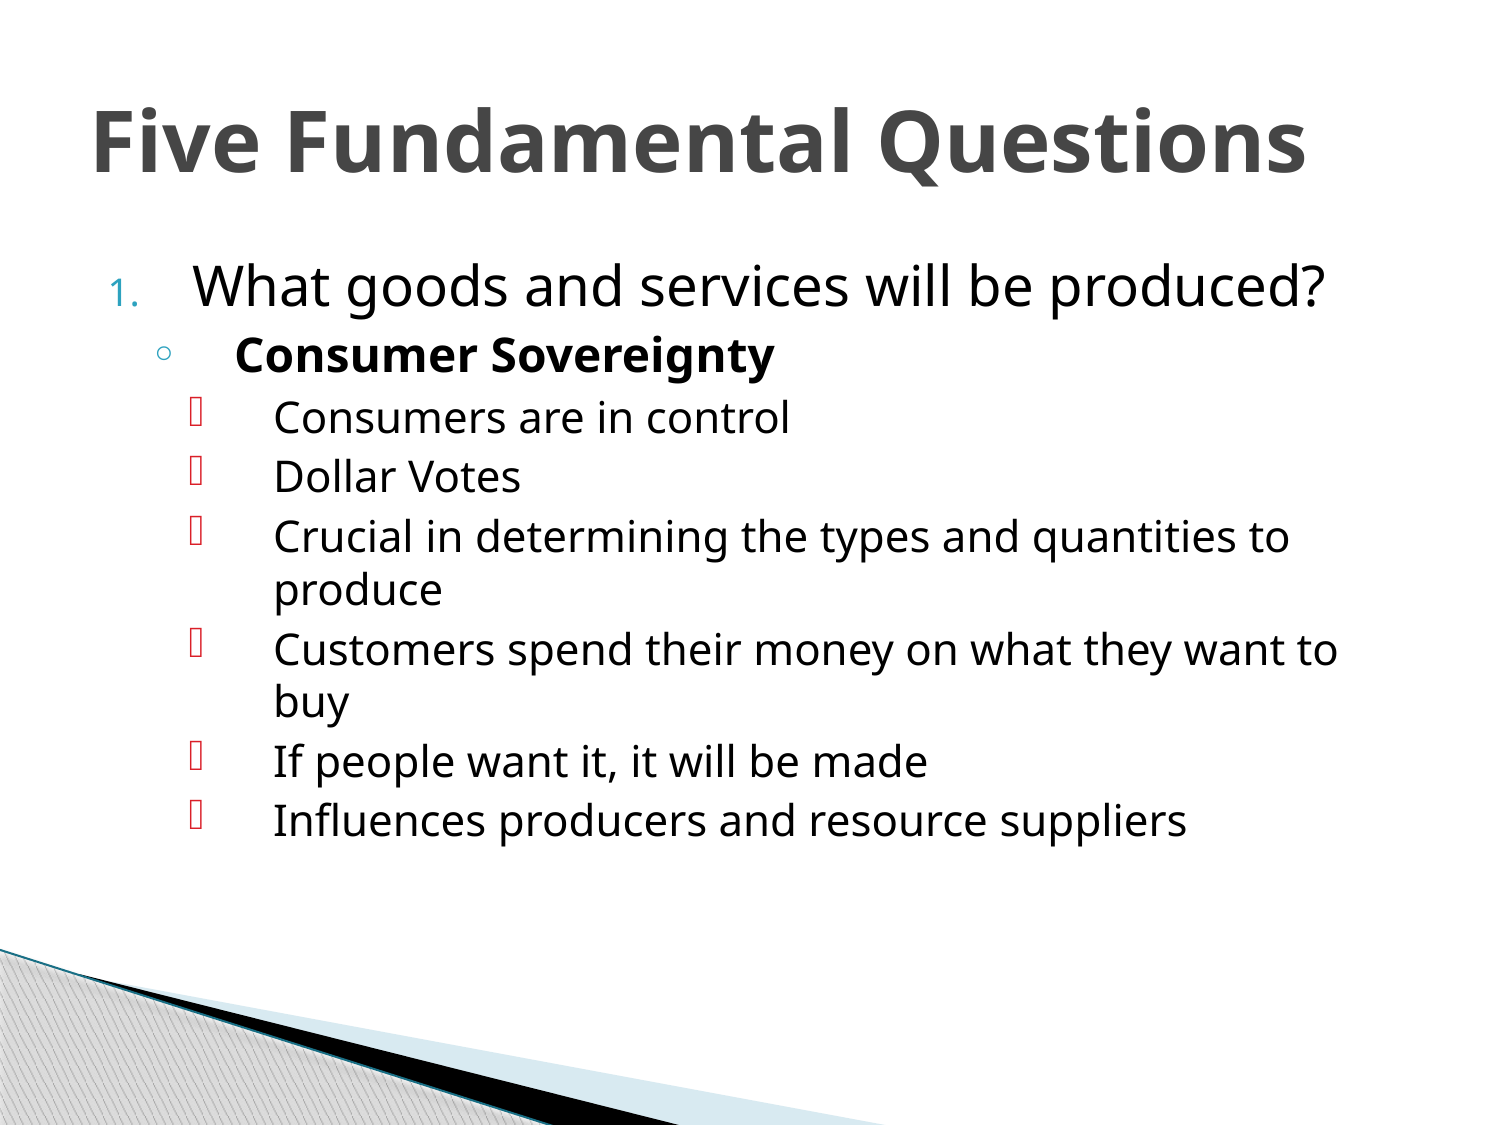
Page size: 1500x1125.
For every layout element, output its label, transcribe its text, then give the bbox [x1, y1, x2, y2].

title Five Fundamental Questions [75, 45, 1425, 233]
list What goods and services will be produced? Consumer Sovereignty Consumers are in control Dollar Votes Crucial in determining the types and quantities to produce Customers spend their money on what they want to buy If people want it, it will be made Influences producers and resource suppliers [75, 243, 1425, 986]
